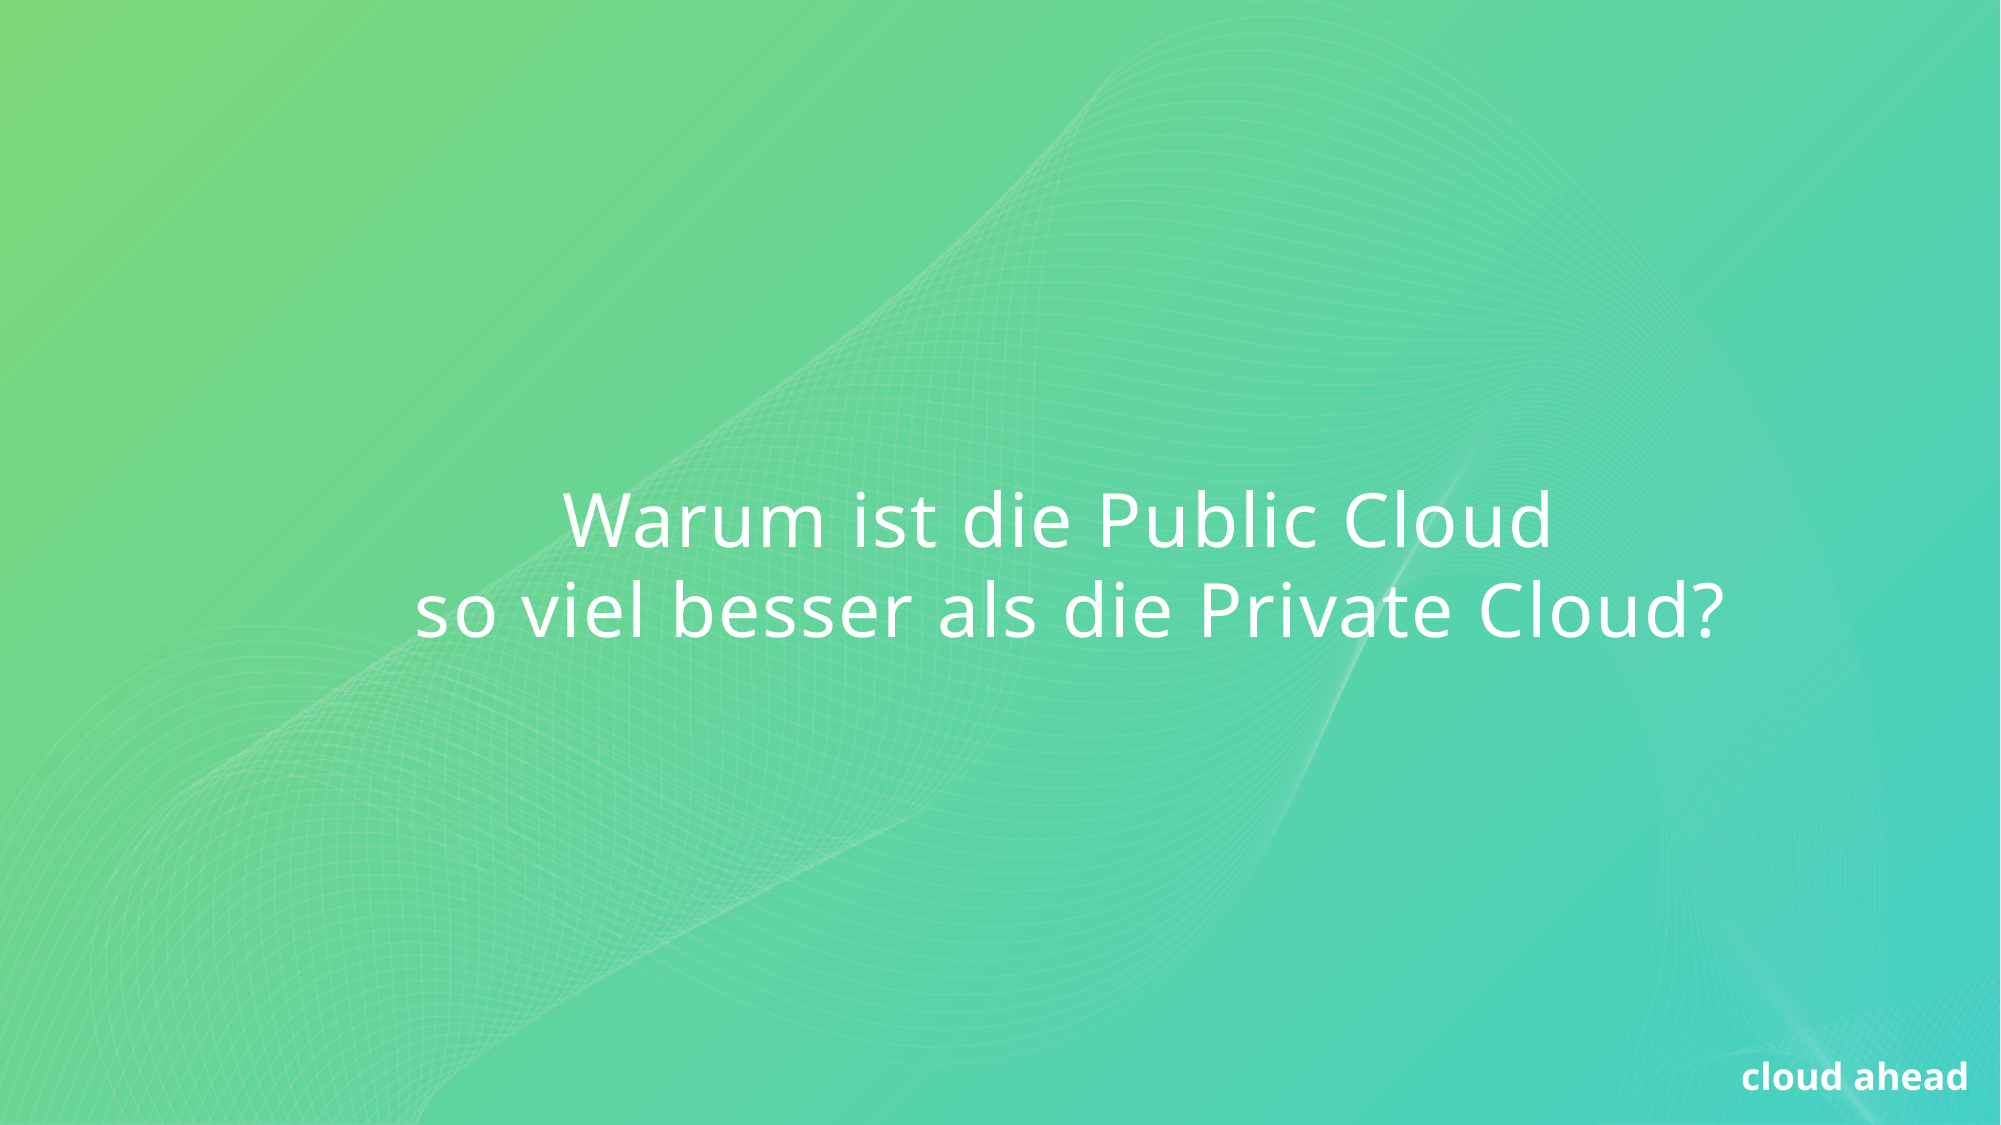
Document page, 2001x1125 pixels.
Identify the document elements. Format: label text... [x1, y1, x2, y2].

title Warum ist die Public Cloud so viel besser als die Private Cloud? [386, 464, 1757, 661]
